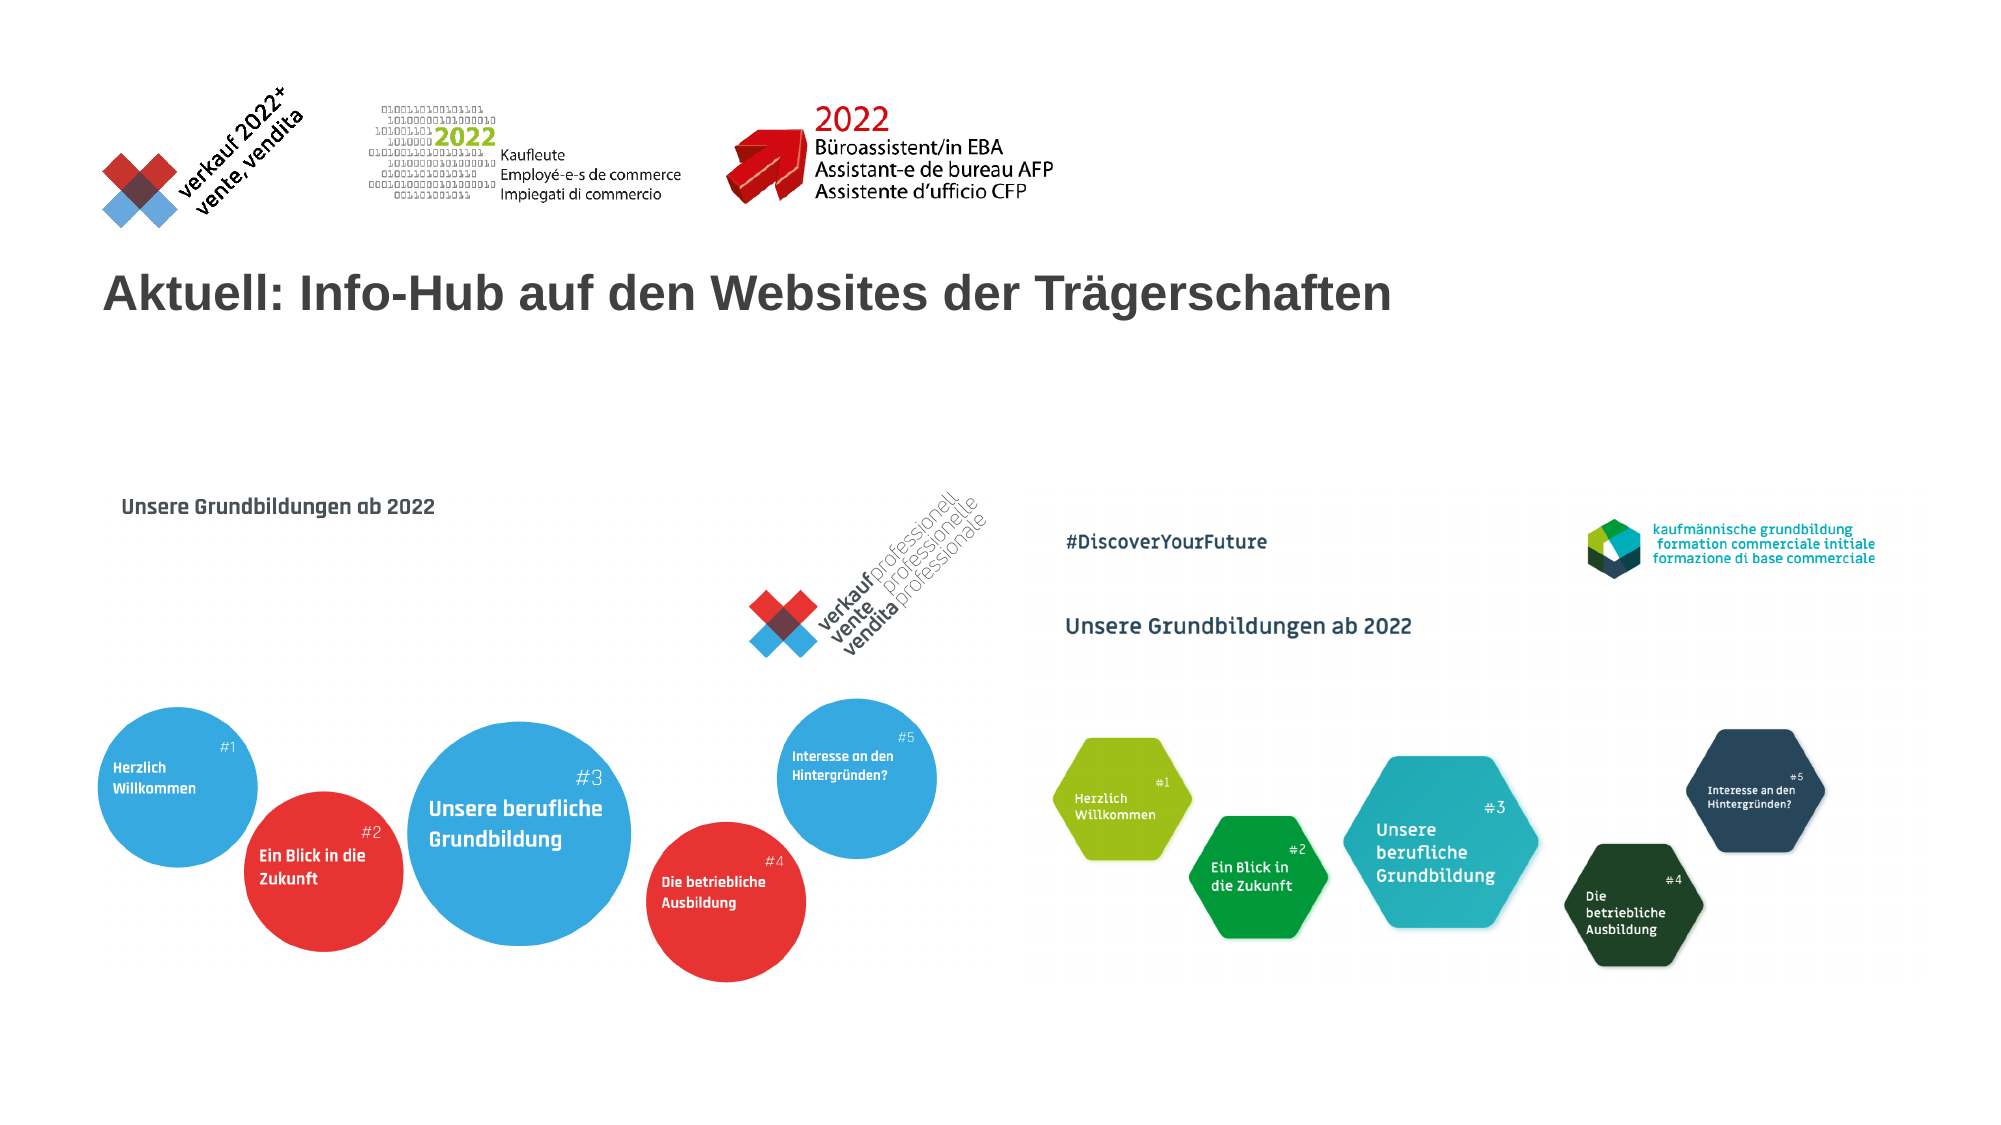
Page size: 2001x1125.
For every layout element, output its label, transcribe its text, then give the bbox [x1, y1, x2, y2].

picture [1016, 485, 1923, 982]
picture [726, 106, 1053, 204]
picture [91, 481, 991, 986]
title Aktuell: Info-Hub auf den Websites der Trägerschaften [102, 267, 1940, 408]
picture [102, 87, 303, 228]
picture [369, 106, 681, 204]
